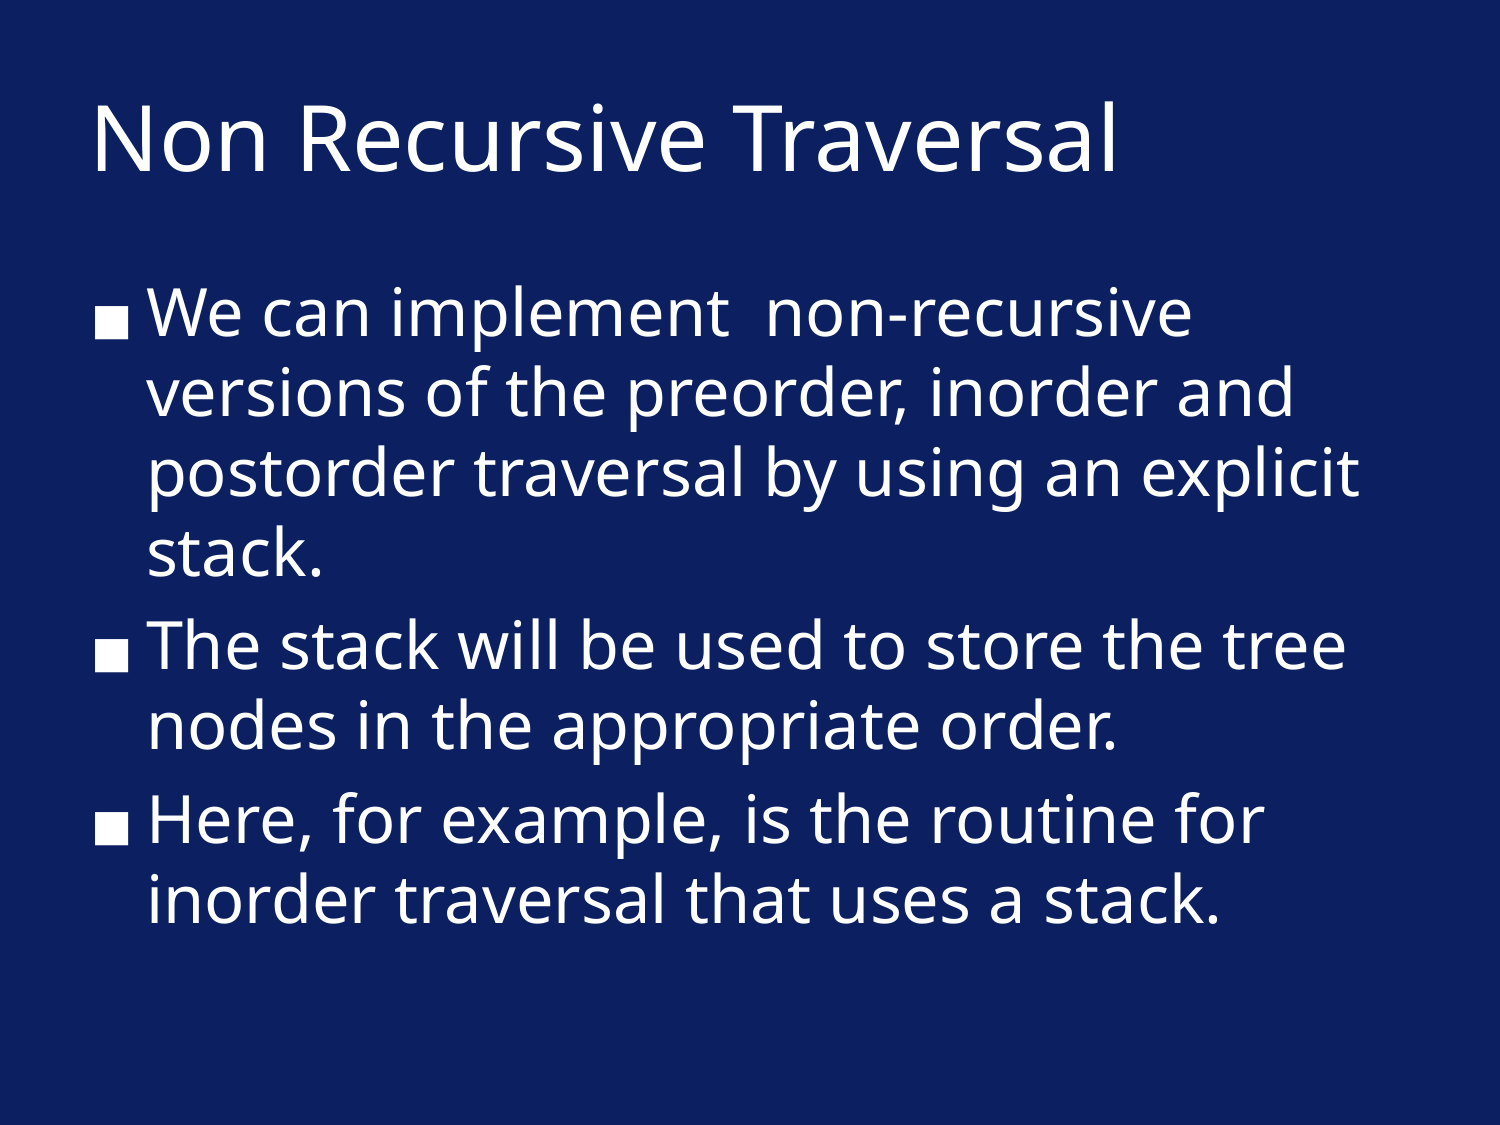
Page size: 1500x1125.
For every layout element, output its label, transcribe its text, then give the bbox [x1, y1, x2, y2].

title Non Recursive Traversal [74, 59, 1425, 210]
list We can implement non-recursive versions of the preorder, inorder and postorder traversal by using an explicit stack. The stack will be used to store the tree nodes in the appropriate order. Here, for example, is the routine for inorder traversal that uses a stack. [74, 262, 1425, 1038]
